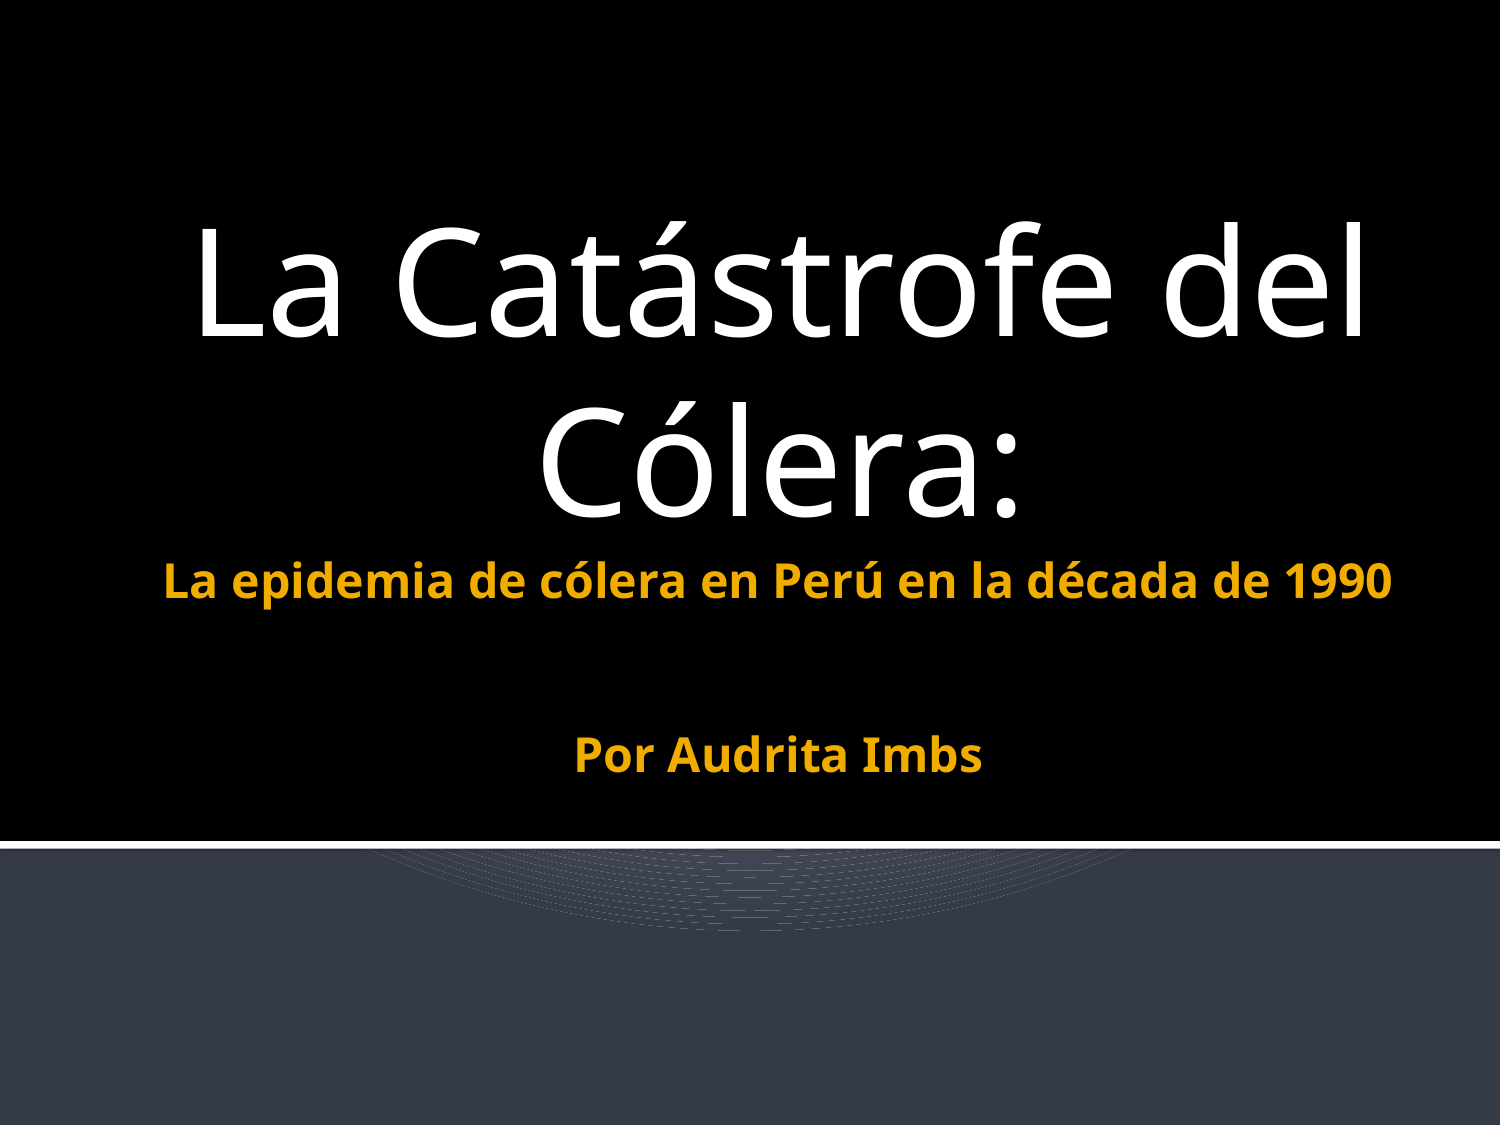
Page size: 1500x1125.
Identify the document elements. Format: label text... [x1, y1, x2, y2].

title La epidemia de cólera en Perú en la década de 1990 Por Audrita Imbs [112, 550, 1438, 825]
subtitle La Catástrofe del Cólera: [112, 299, 1438, 546]
